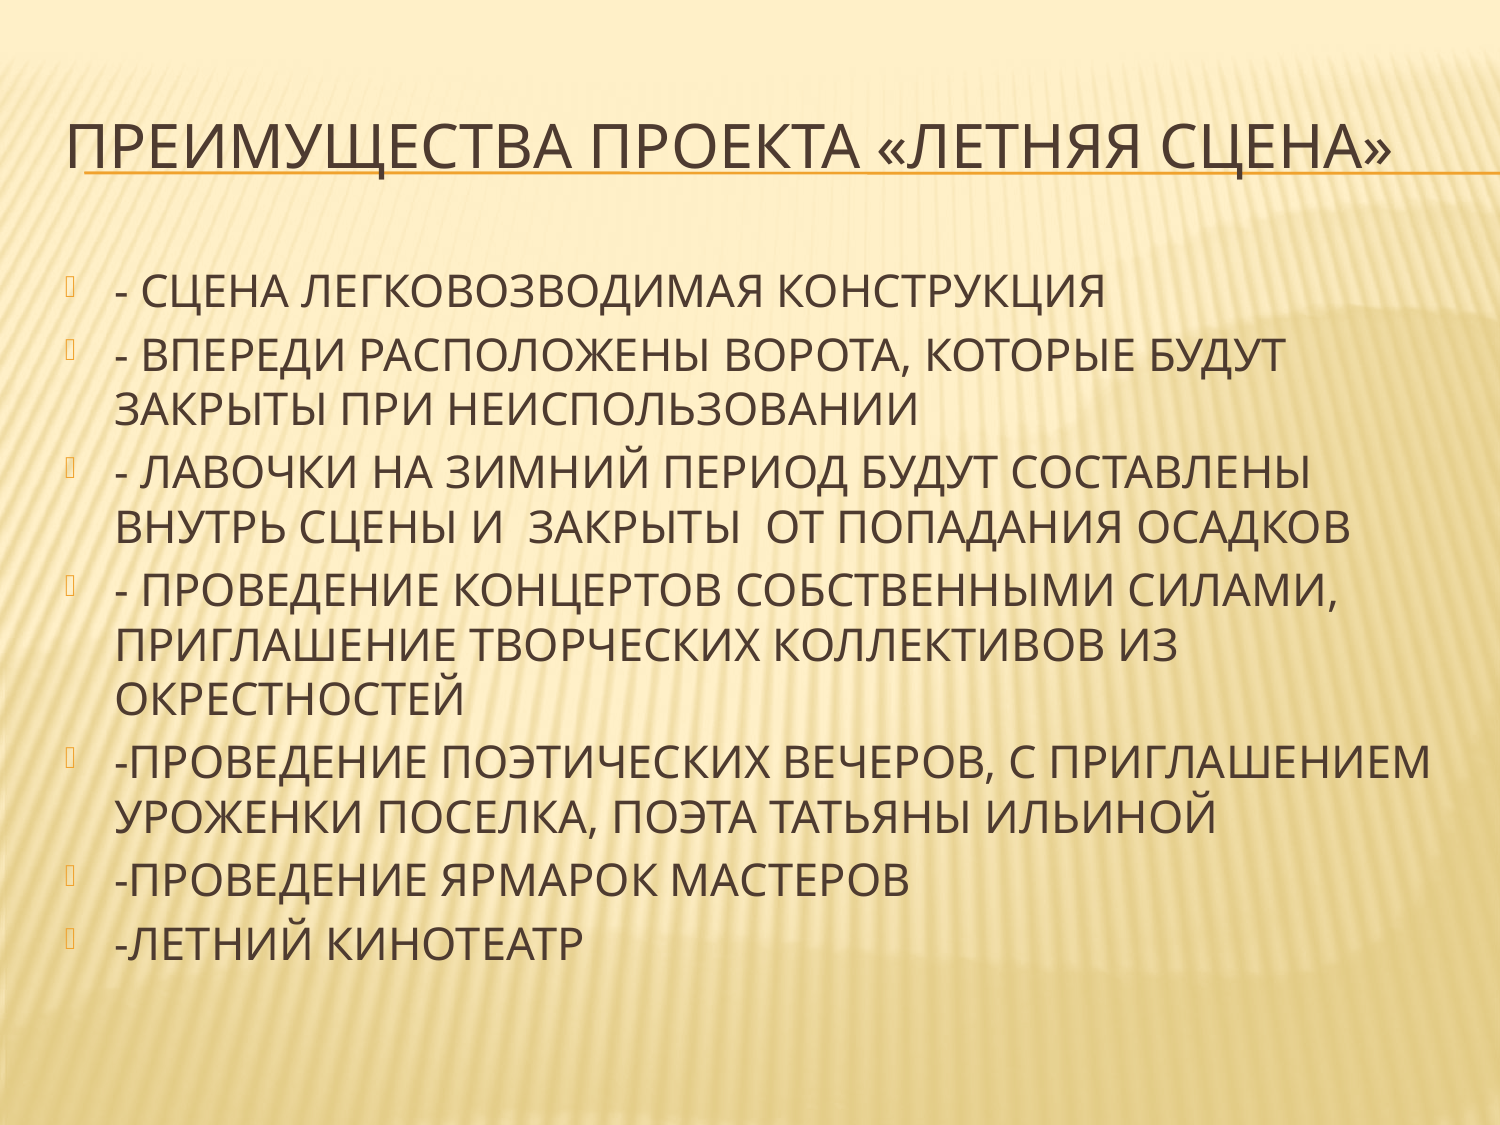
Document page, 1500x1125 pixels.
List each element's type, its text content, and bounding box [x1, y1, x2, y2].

title ПРЕИМУЩЕСТВА ПРОЕКТА «ЛЕТНЯЯ СЦЕНА» [50, 75, 1475, 213]
list - СЦЕНА ЛЕГКОВОЗВОДИМАЯ КОНСТРУКЦИЯ - ВПЕРЕДИ РАСПОЛОЖЕНЫ ВОРОТА, КОТОРЫЕ БУДУТ ЗАКРЫТЫ ПРИ НЕИСПОЛЬЗОВАНИИ - ЛАВОЧКИ НА ЗИМНИЙ ПЕРИОД БУДУТ СОСТАВЛЕНЫ ВНУТРЬ СЦЕНЫ И ЗАКРЫТЫ ОТ ПОПАДАНИЯ ОСАДКОВ - ПРОВЕДЕНИЕ КОНЦЕРТОВ СОБСТВЕННЫМИ СИЛАМИ, ПРИГЛАШЕНИЕ ТВОРЧЕСКИХ КОЛЛЕКТИВОВ ИЗ ОКРЕСТНОСТЕЙ -ПРОВЕДЕНИЕ ПОЭТИЧЕСКИХ ВЕЧЕРОВ, С ПРИГЛАШЕНИЕМ УРОЖЕНКИ ПОСЕЛКА, ПОЭТА ТАТЬЯНЫ ИЛЬИНОЙ -ПРОВЕДЕНИЕ ЯРМАРОК МАСТЕРОВ -ЛЕТНИЙ КИНОТЕАТР [50, 254, 1475, 998]
